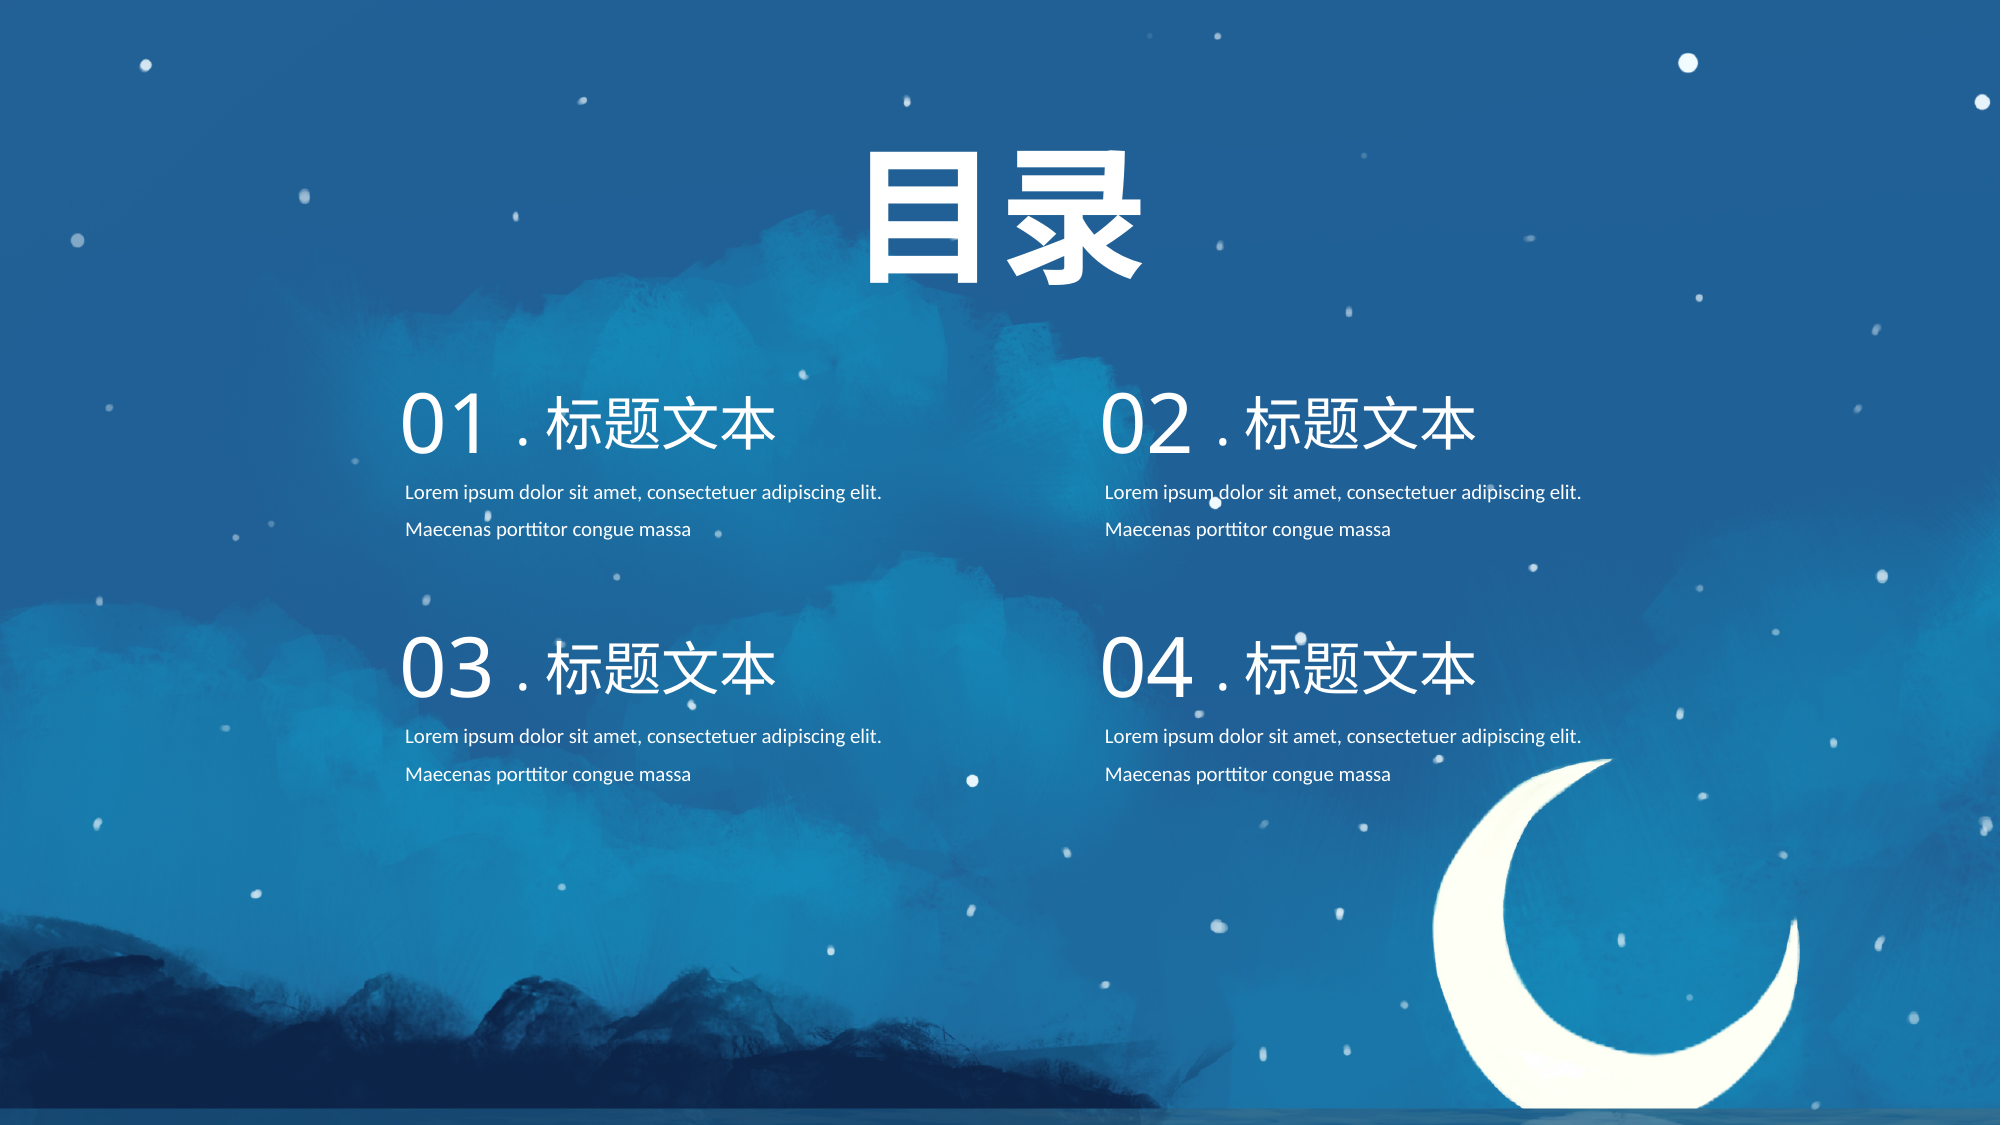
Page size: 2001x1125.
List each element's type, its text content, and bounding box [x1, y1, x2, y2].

text_box .标题文本 [1210, 379, 1493, 465]
text_box Lorem ipsum dolor sit amet, consectetuer adipiscing elit. Maecenas porttitor congue massa [1090, 458, 1615, 548]
picture [0, 0, 2000, 1125]
text_box 02 [1084, 362, 1210, 478]
text_box Lorem ipsum dolor sit amet, consectetuer adipiscing elit. Maecenas porttitor congue massa [390, 458, 916, 548]
text_box 04 [1084, 607, 1210, 722]
text_box Lorem ipsum dolor sit amet, consectetuer adipiscing elit. Maecenas porttitor congue massa [390, 703, 916, 793]
text_box 01 [384, 362, 510, 478]
text_box Lorem ipsum dolor sit amet, consectetuer adipiscing elit. Maecenas porttitor congue massa [1090, 703, 1615, 793]
text_box .标题文本 [510, 379, 793, 465]
text_box .标题文本 [1210, 624, 1493, 709]
text_box 03 [384, 607, 510, 722]
text_box 目录 [835, 114, 1165, 310]
text_box .标题文本 [510, 624, 793, 709]
